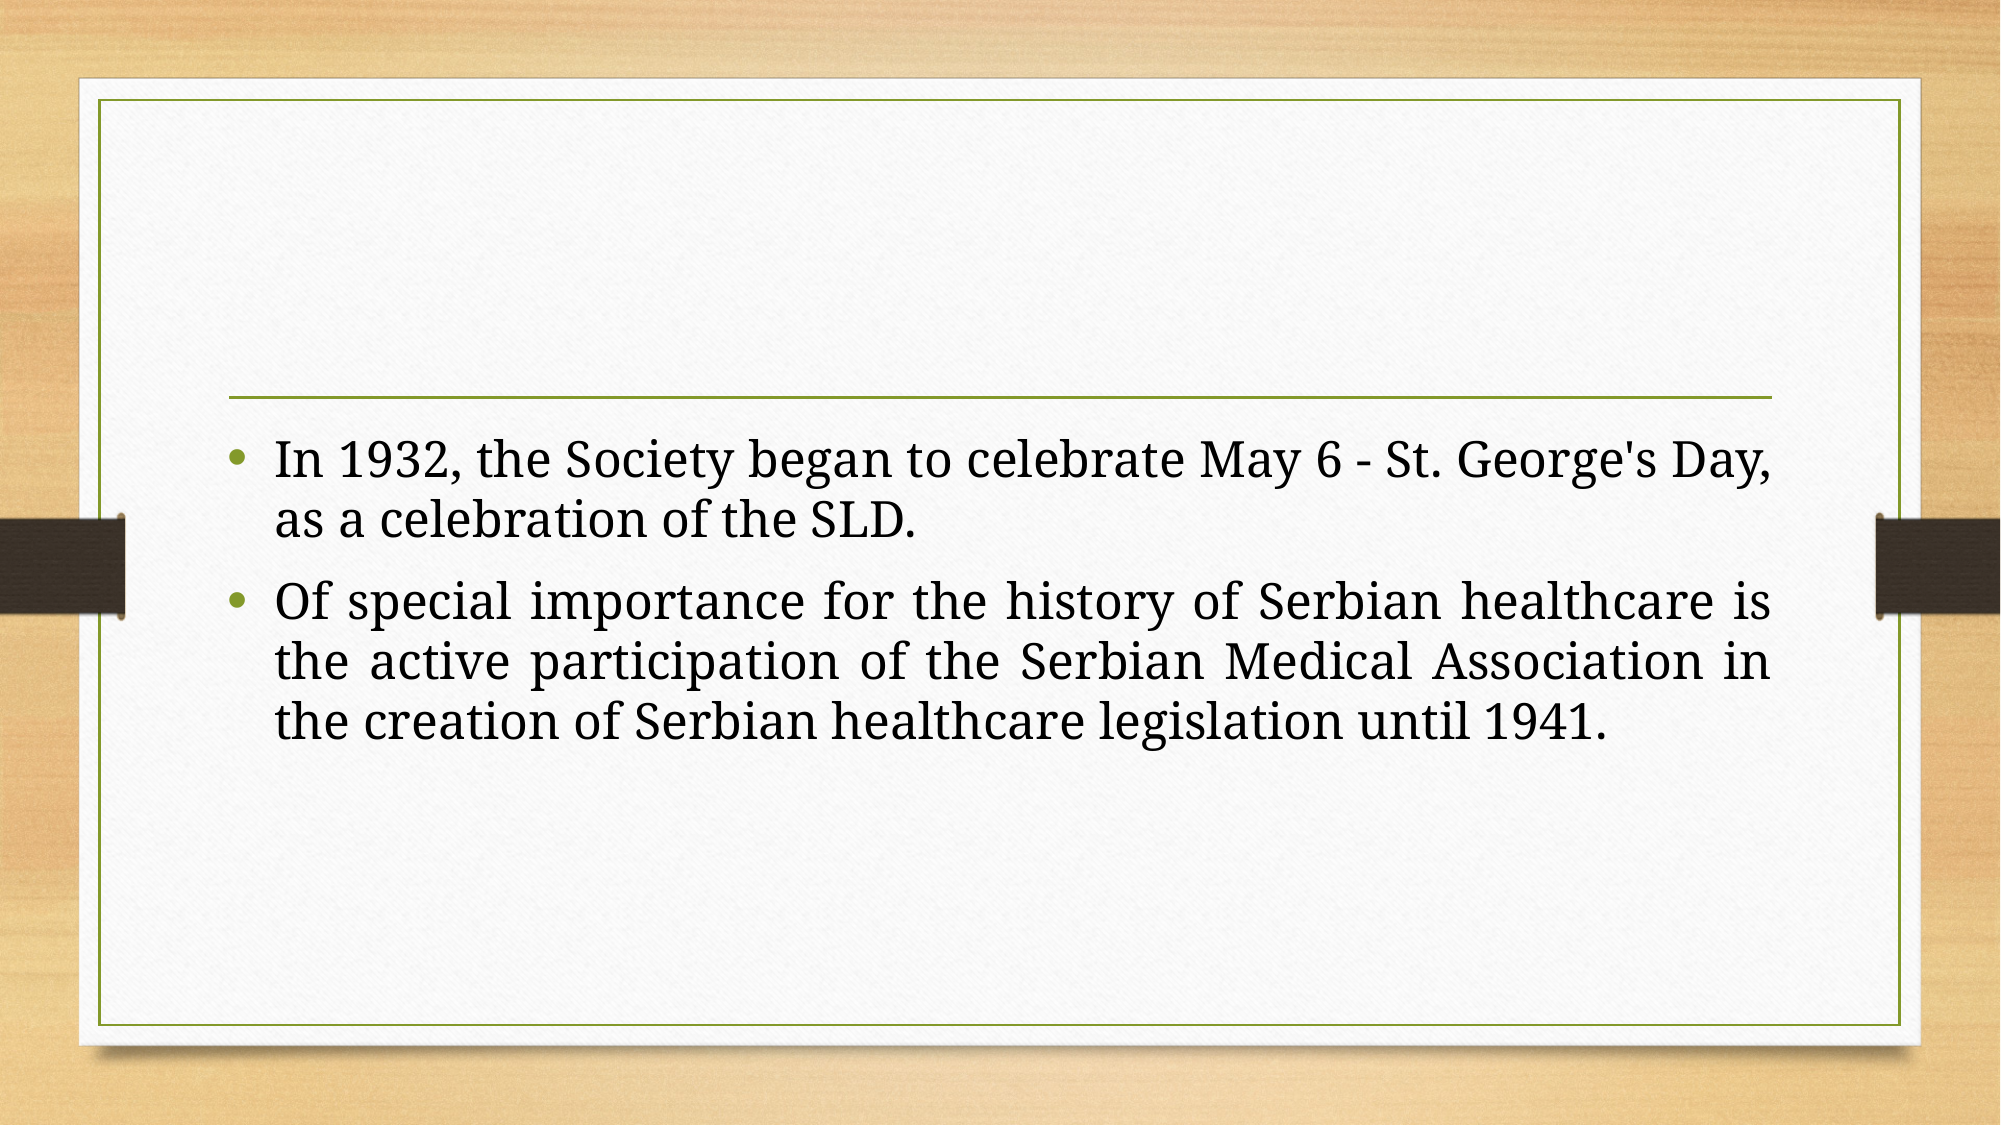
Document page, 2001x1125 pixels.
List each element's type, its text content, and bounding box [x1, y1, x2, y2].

list In 1932, the Society began to celebrate May 6 - St. George's Day, as a celebration of the SLD. Of special importance for the history of Serbian healthcare is the active participation of the Serbian Medical Association in the creation of Serbian healthcare legislation until 1941. [212, 419, 1788, 964]
picture [0, 0, 2001, 1125]
